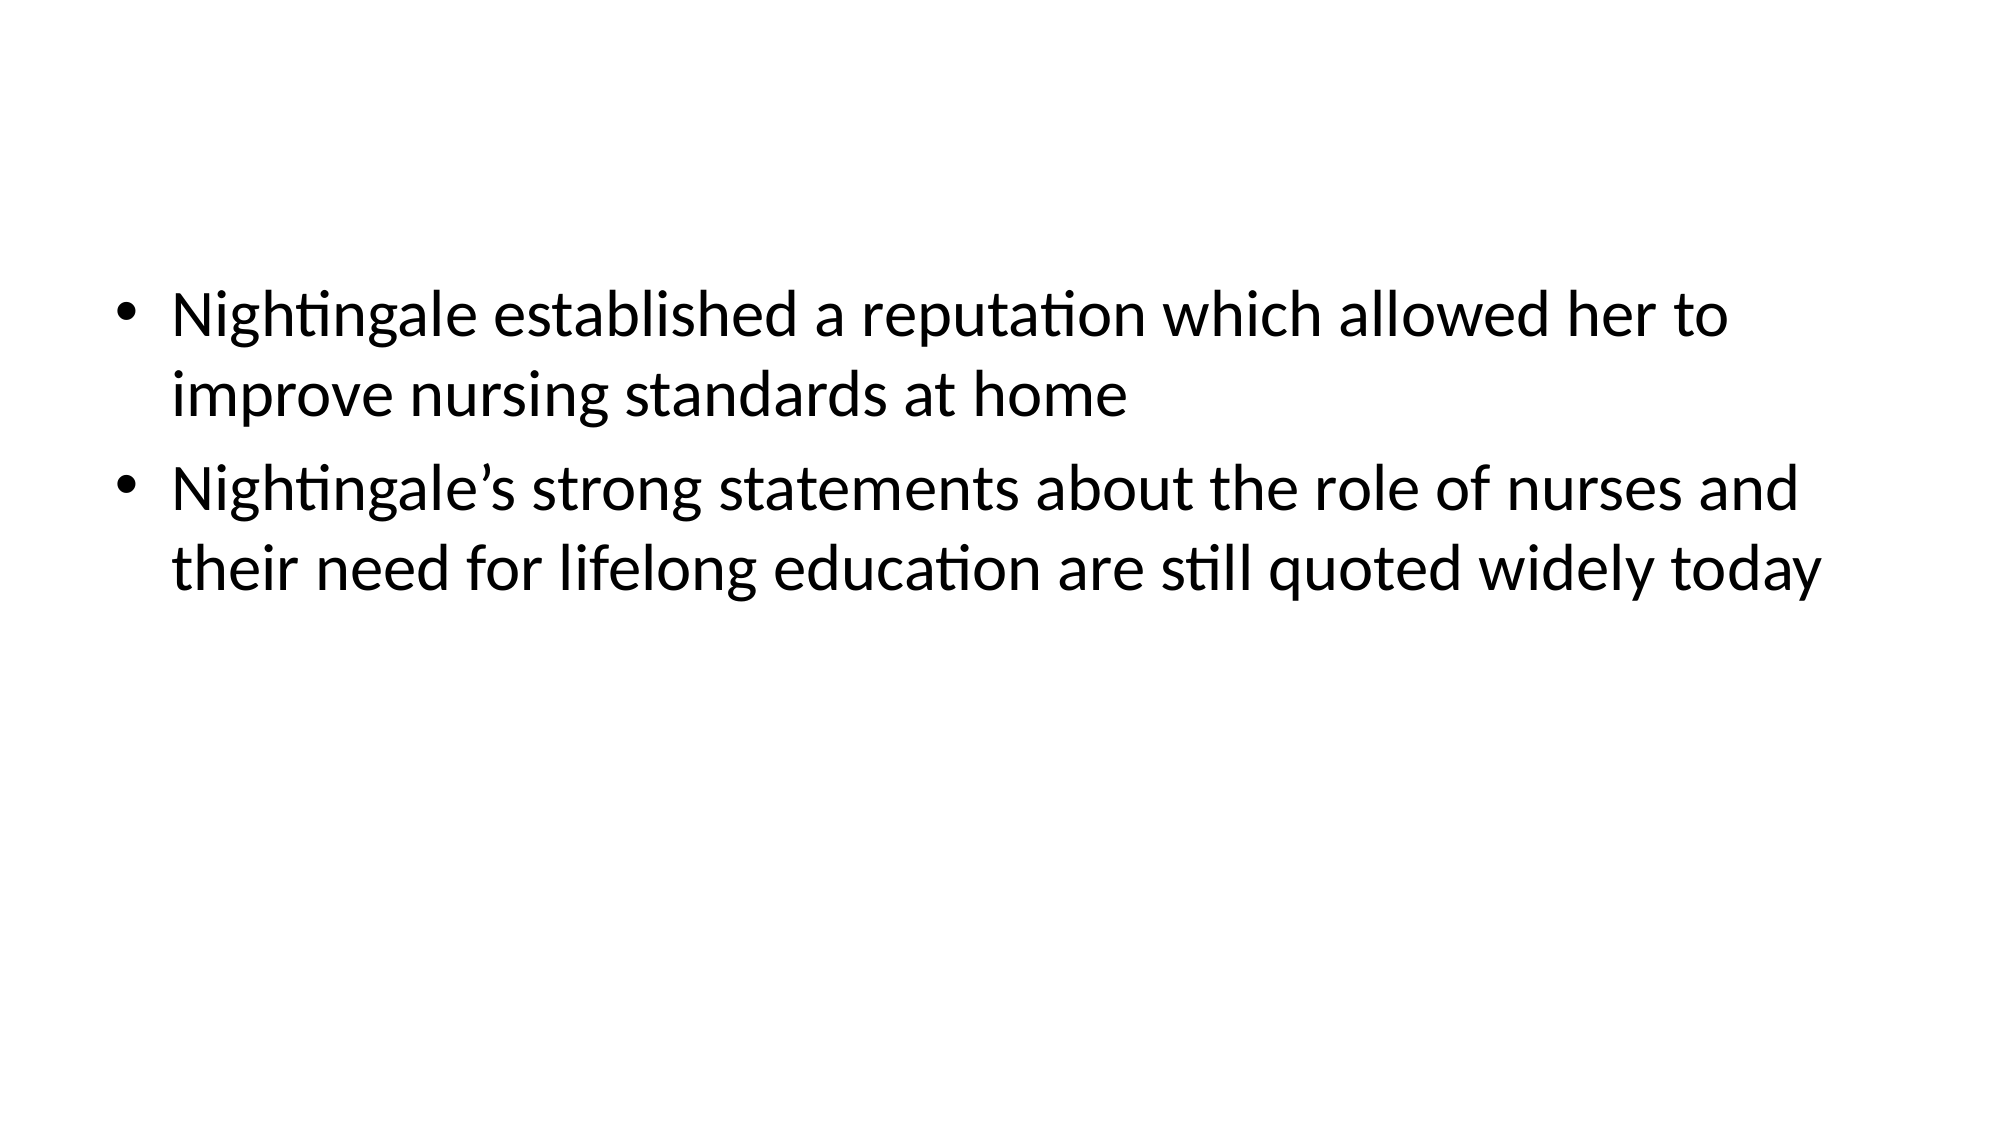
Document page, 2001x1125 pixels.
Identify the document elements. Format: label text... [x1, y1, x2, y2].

list Nightingale established a reputation which allowed her to improve nursing standards at home Nightingale’s strong statements about the role of nurses and their need for lifelong education are still quoted widely today [99, 262, 1900, 1005]
